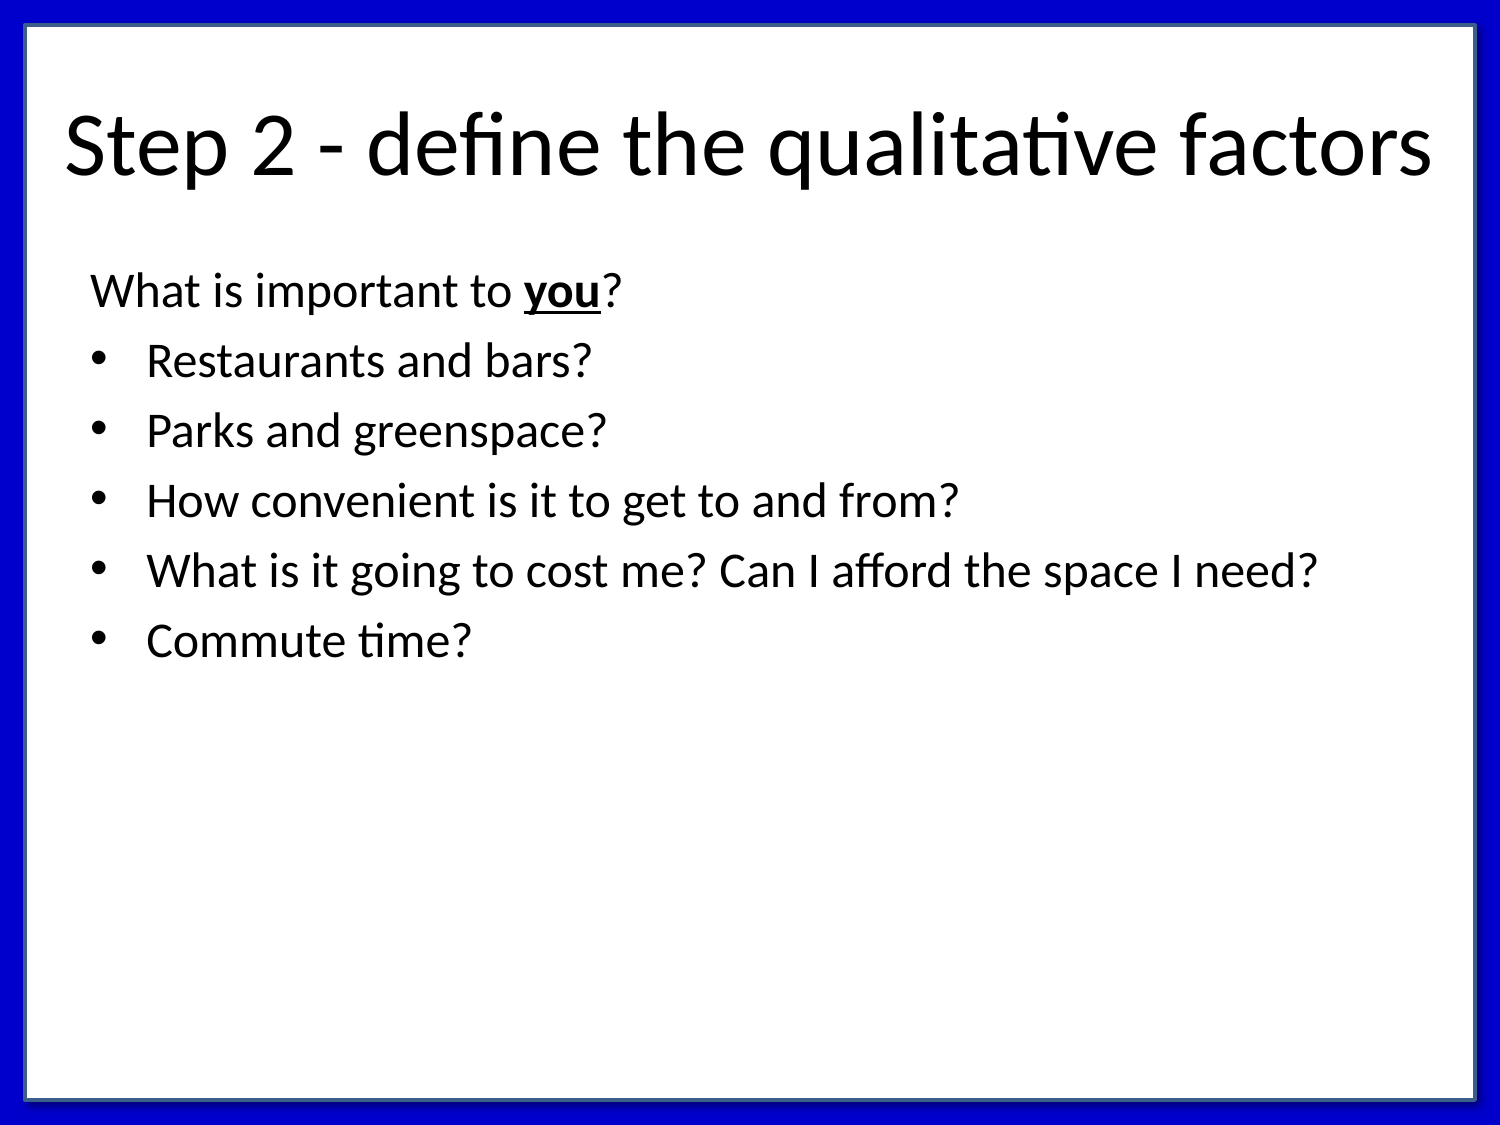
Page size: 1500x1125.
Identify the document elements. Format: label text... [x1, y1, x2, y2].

text_box What is important to you? Restaurants and bars? Parks and greenspace? How convenient is it to get to and from? What is it going to cost me? Can I afford the space I need? Commute time? [74, 249, 1425, 825]
title Step 2 - define the qualitative factors [43, 45, 1457, 233]
